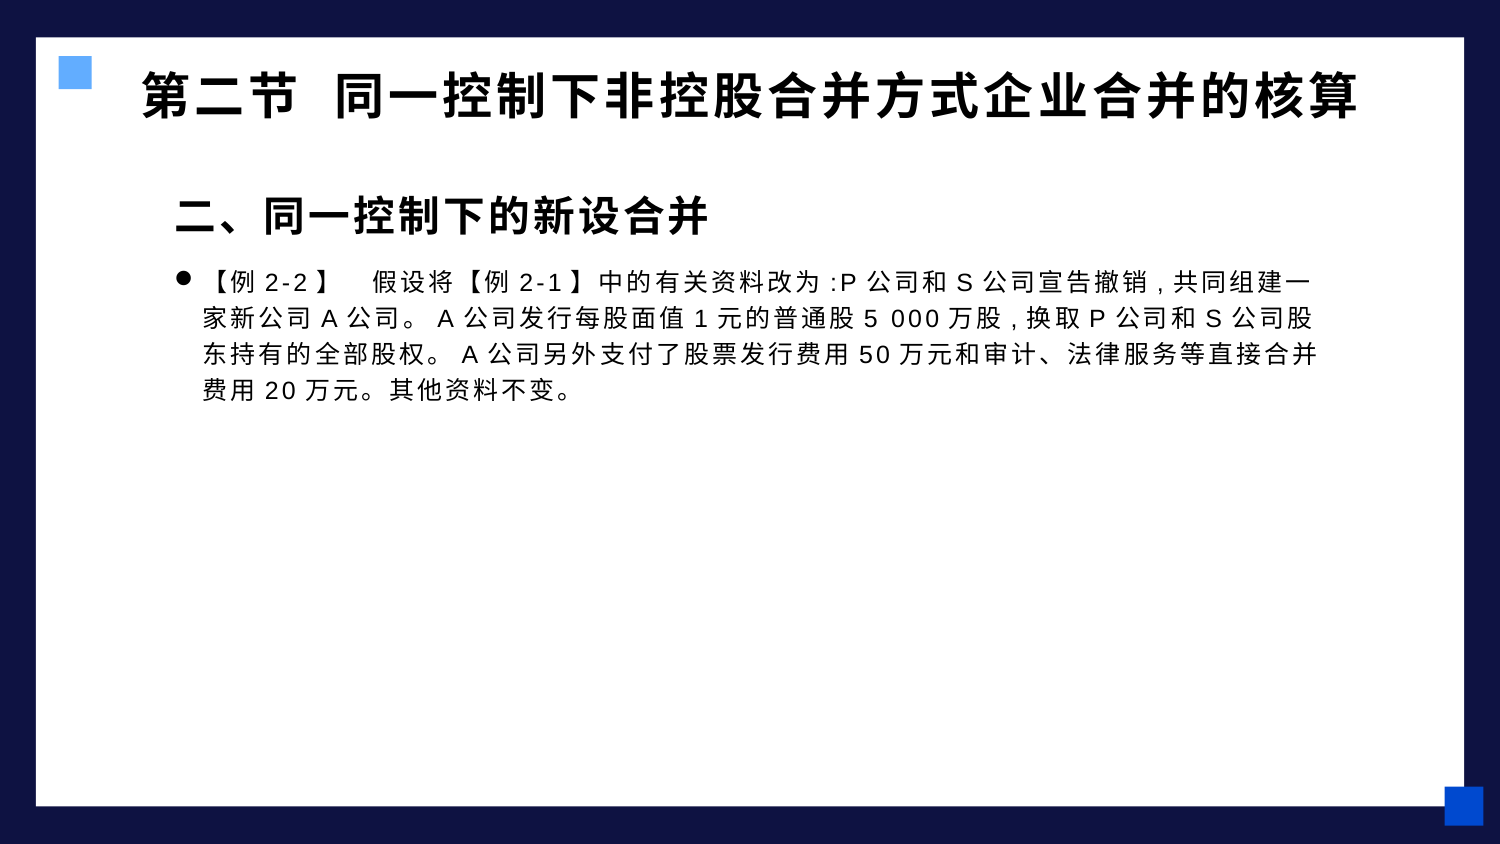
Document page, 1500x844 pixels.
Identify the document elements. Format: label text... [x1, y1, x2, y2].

title 第二节 同一控制下非控股合并方式企业合并的核算 [123, 43, 1424, 133]
list 二、同一控制下的新设合并 【例2-2】 假设将【例2-1】中的有关资料改为:P公司和S公司宣告撤销,共同组建一家新公司A公司。A公司发行每股面值1元的普通股5 000万股,换取P公司和S公司股东持有的全部股权。A公司另外支付了股票发行费用50万元和审计、法律服务等直接合并费用20万元。其他资料不变。 [157, 179, 1343, 604]
